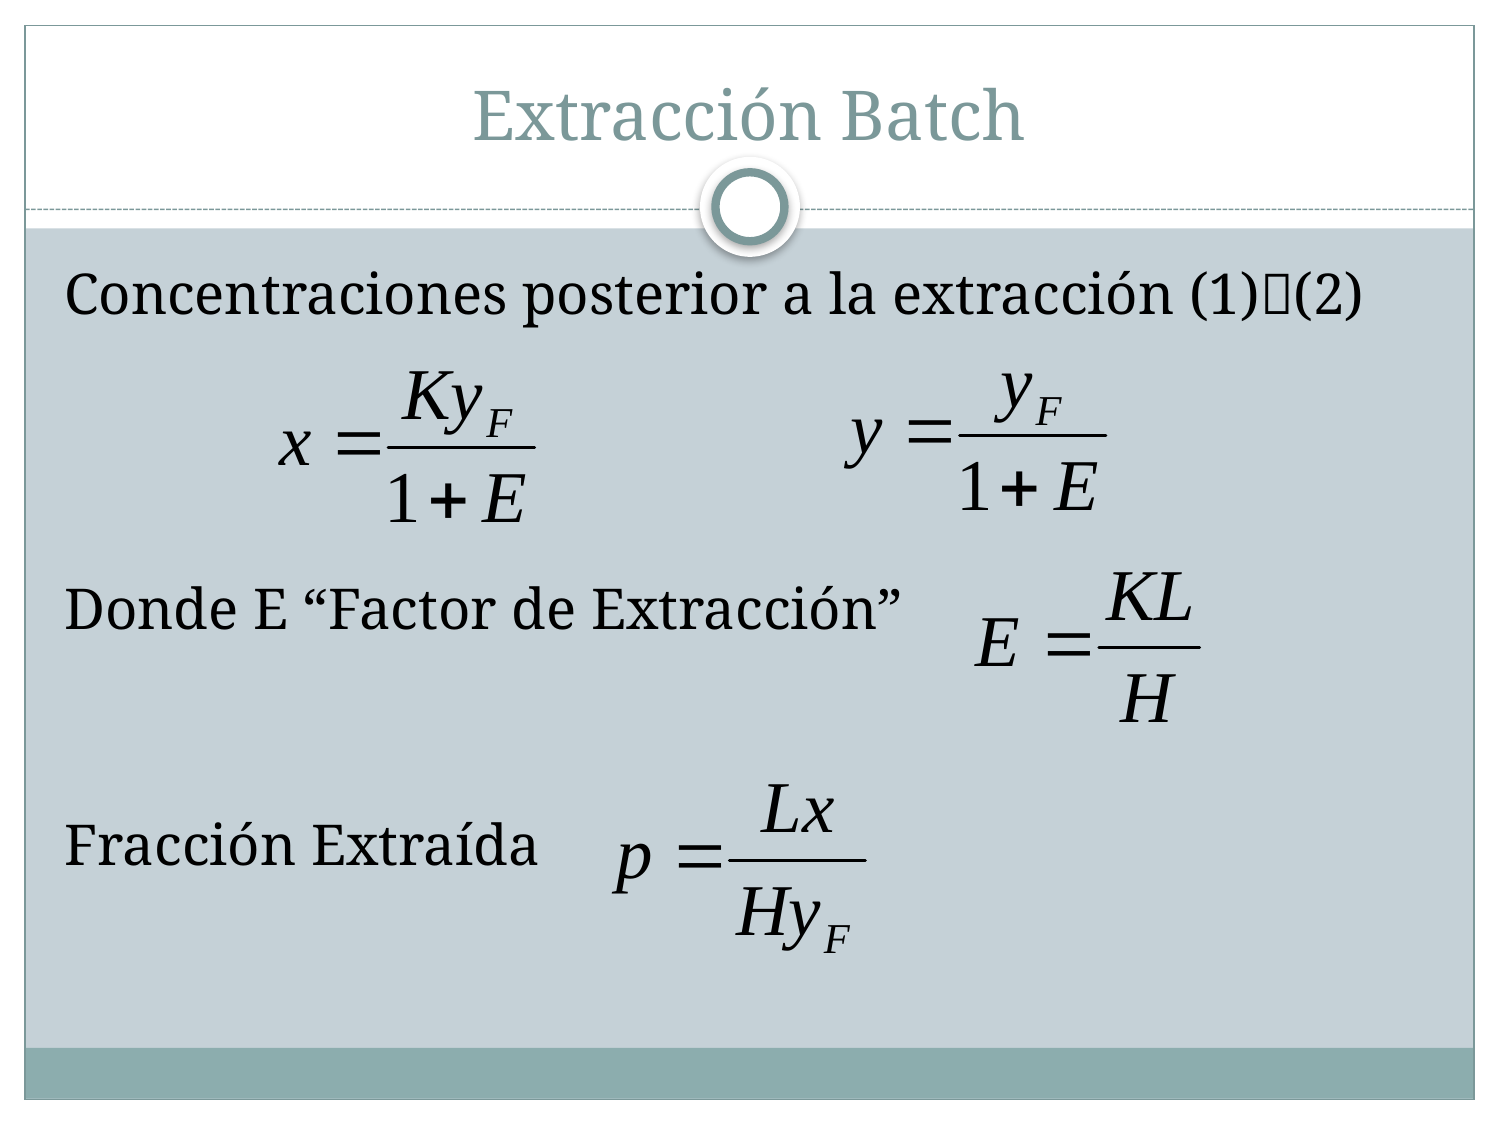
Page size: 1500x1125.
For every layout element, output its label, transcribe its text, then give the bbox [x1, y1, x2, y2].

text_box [265, 349, 552, 539]
list Concentraciones posterior a la extracción (1)(2) Donde E “Factor de Extracción” Fracción Extraída [49, 250, 1445, 1001]
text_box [596, 763, 883, 971]
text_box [962, 550, 1218, 740]
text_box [832, 337, 1124, 527]
title Extracción Batch [49, 37, 1450, 162]
